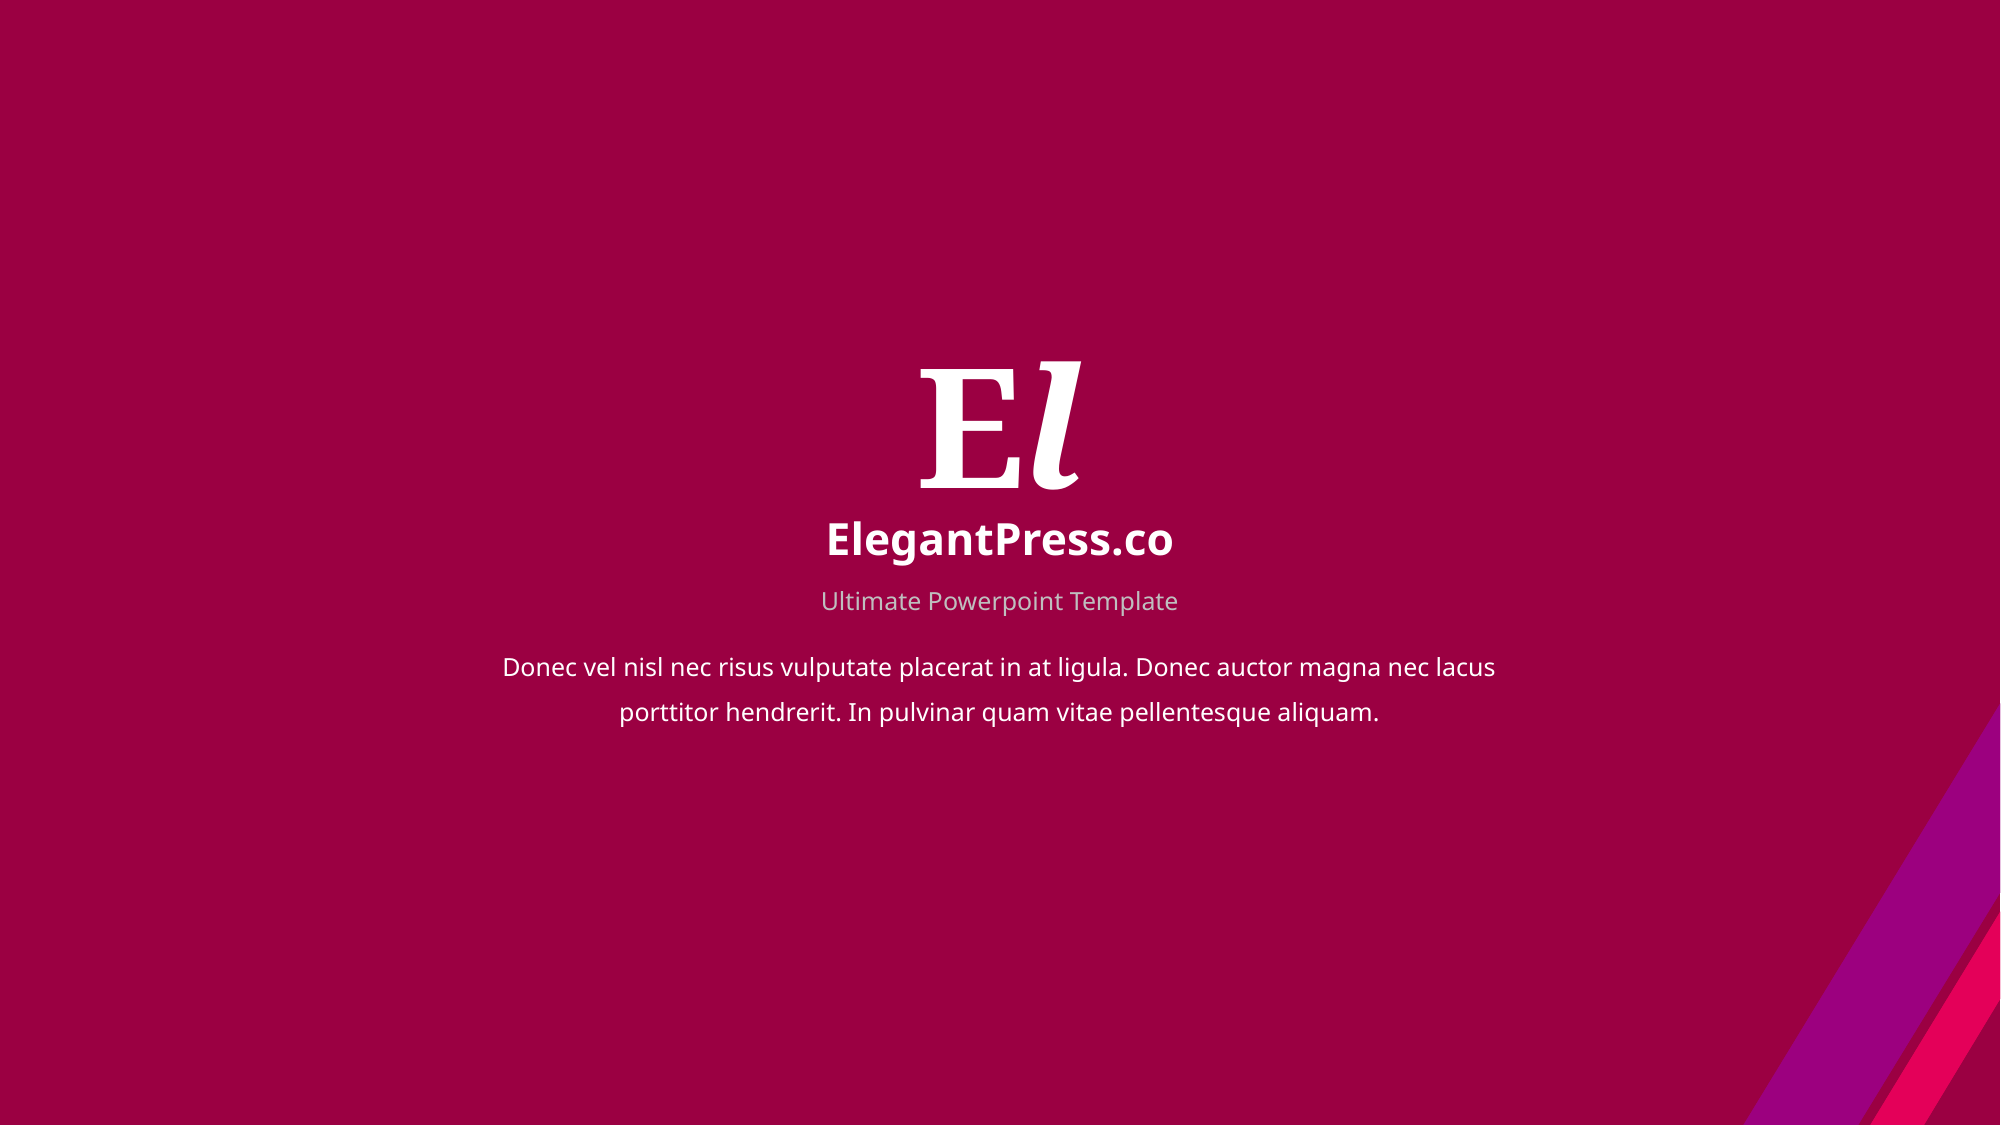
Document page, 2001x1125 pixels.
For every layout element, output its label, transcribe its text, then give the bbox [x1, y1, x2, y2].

list ElegantPress.co [475, 501, 1525, 573]
list Donec vel nisl nec risus vulputate placerat in at ligula. Donec auctor magna nec lacus porttitor hendrerit. In pulvinar quam vitae pellentesque aliquam. [475, 626, 1525, 730]
list El [887, 341, 1112, 501]
list Ultimate Powerpoint Template [475, 581, 1525, 620]
